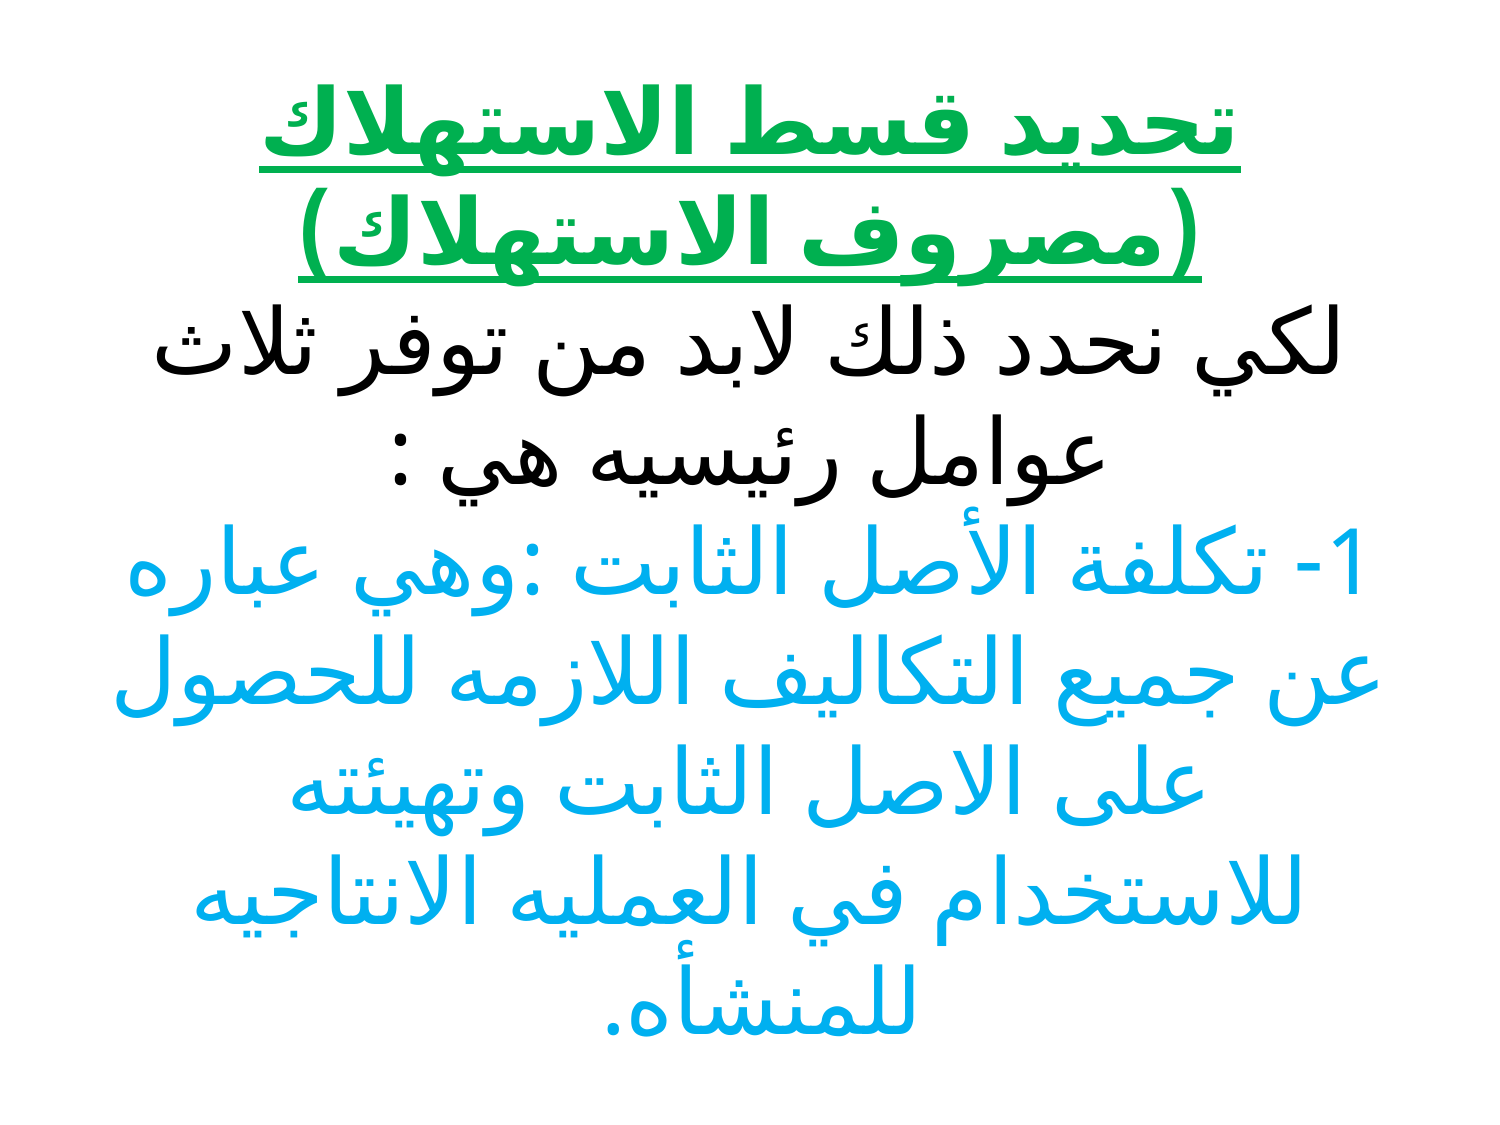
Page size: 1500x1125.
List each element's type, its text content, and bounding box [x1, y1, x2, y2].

title تحديد قسط الاستهلاك (مصروف الاستهلاك) لكي نحدد ذلك لابد من توفر ثلاث عوامل رئيسيه هي : 1- تكلفة الأصل الثابت :وهي عباره عن جميع التكاليف اللازمه للحصول على الاصل الثابت وتهيئته للاستخدام في العمليه الانتاجيه للمنشأه. [75, 45, 1425, 1071]
